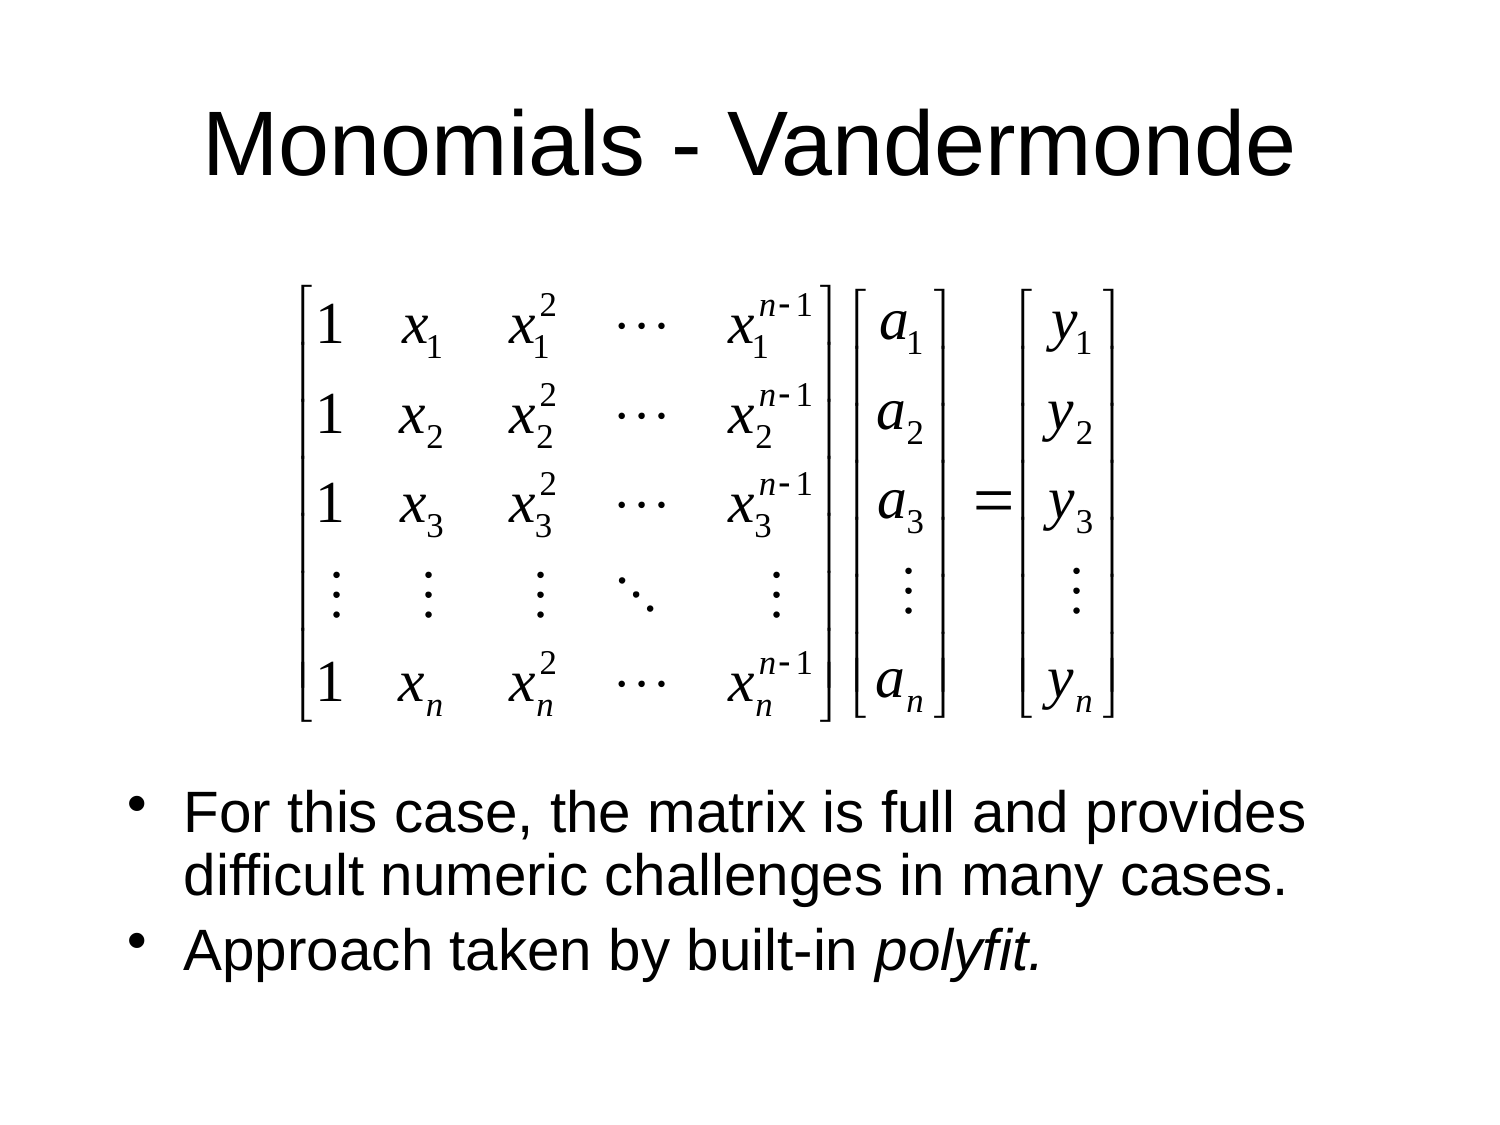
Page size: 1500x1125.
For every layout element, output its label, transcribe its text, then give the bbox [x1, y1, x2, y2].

list For this case, the matrix is full and provides difficult numeric challenges in many cases. Approach taken by built-in polyfit. [112, 774, 1388, 1001]
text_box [287, 274, 1138, 733]
title Monomials - Vandermonde [74, 44, 1426, 233]
